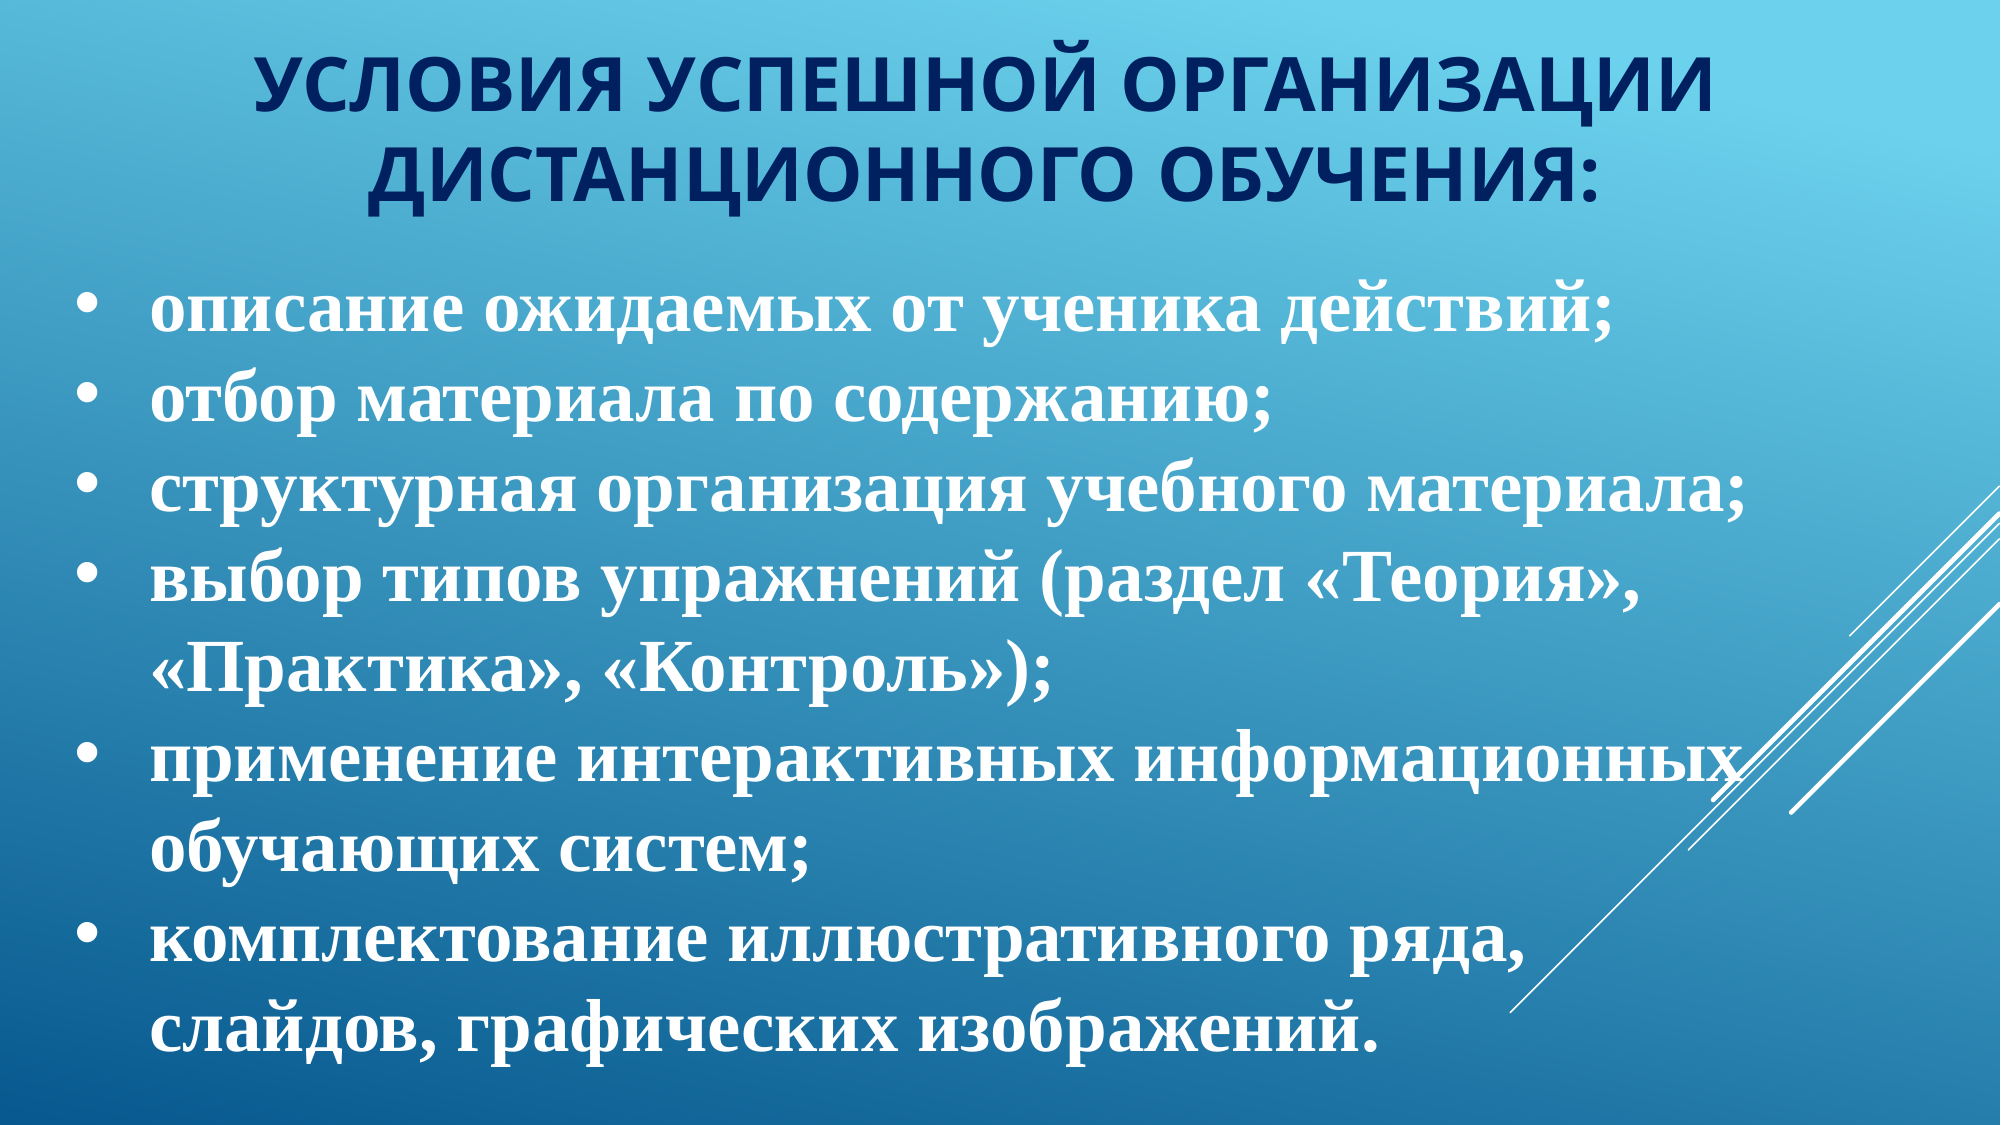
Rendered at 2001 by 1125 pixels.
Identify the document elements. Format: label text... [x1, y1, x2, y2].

title условия успешной организации дистанционного обучения: [85, 50, 1886, 203]
text_box описание ожидаемых от ученика действий; отбор материала по содержанию; структурная организация учебного материала; выбор типов упражнений (раздел «Теория», «Практика», «Контроль»); применение интерактивных информационных обучающих систем; комплектование иллюстративного ряда, слайдов, графических изображений. [59, 249, 1846, 1074]
